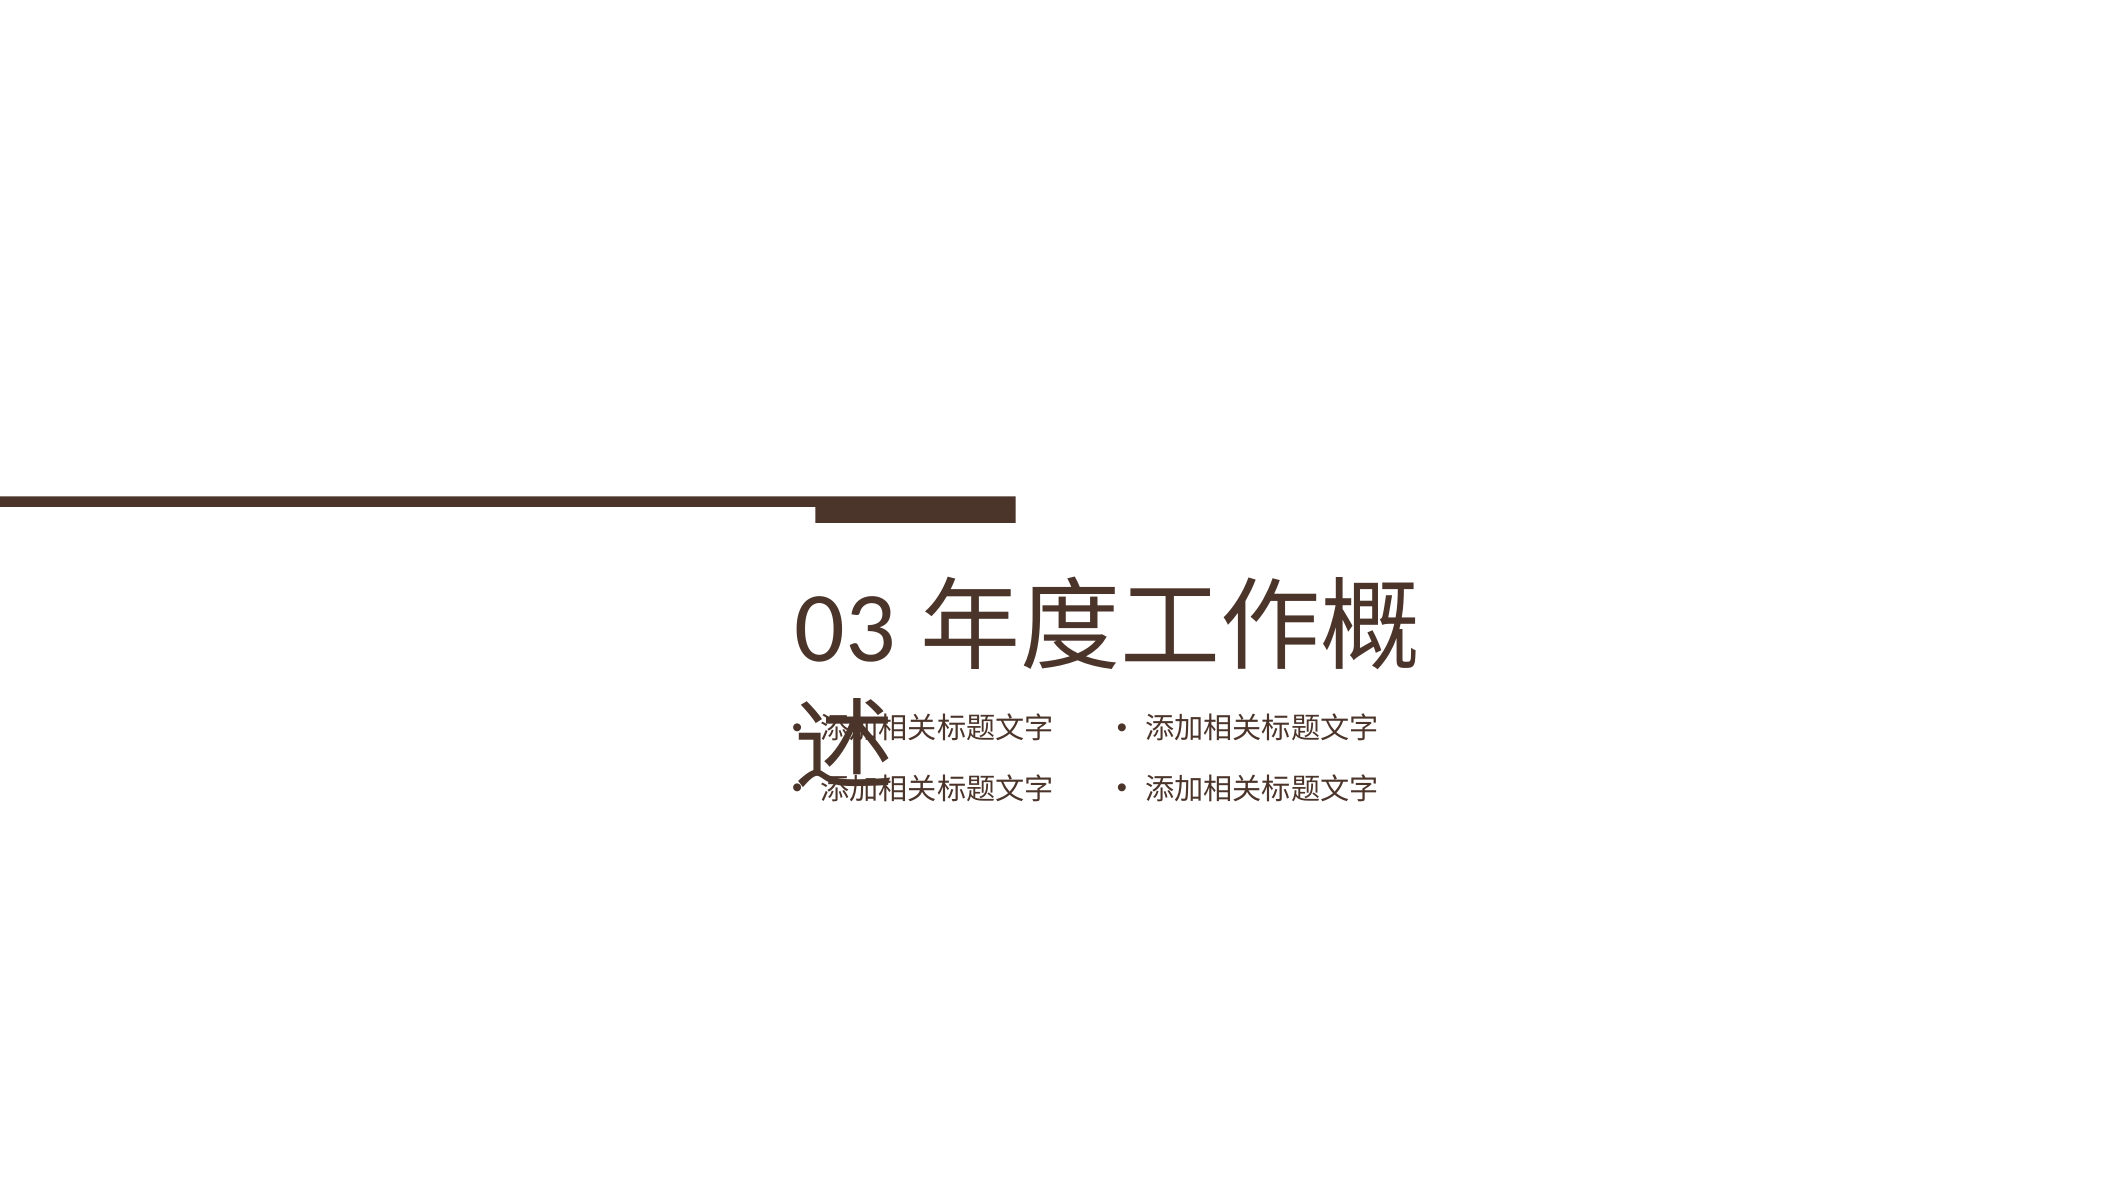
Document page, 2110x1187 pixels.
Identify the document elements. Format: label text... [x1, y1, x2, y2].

text_box 添加相关标题文字 [1102, 702, 1508, 752]
text_box 添加相关标题文字 [777, 702, 1102, 752]
text_box 添加相关标题文字 [777, 762, 1102, 813]
text_box 03年度工作概述 [794, 561, 1516, 802]
text_box 添加相关标题文字 [1102, 762, 1508, 813]
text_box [0, 496, 1016, 523]
